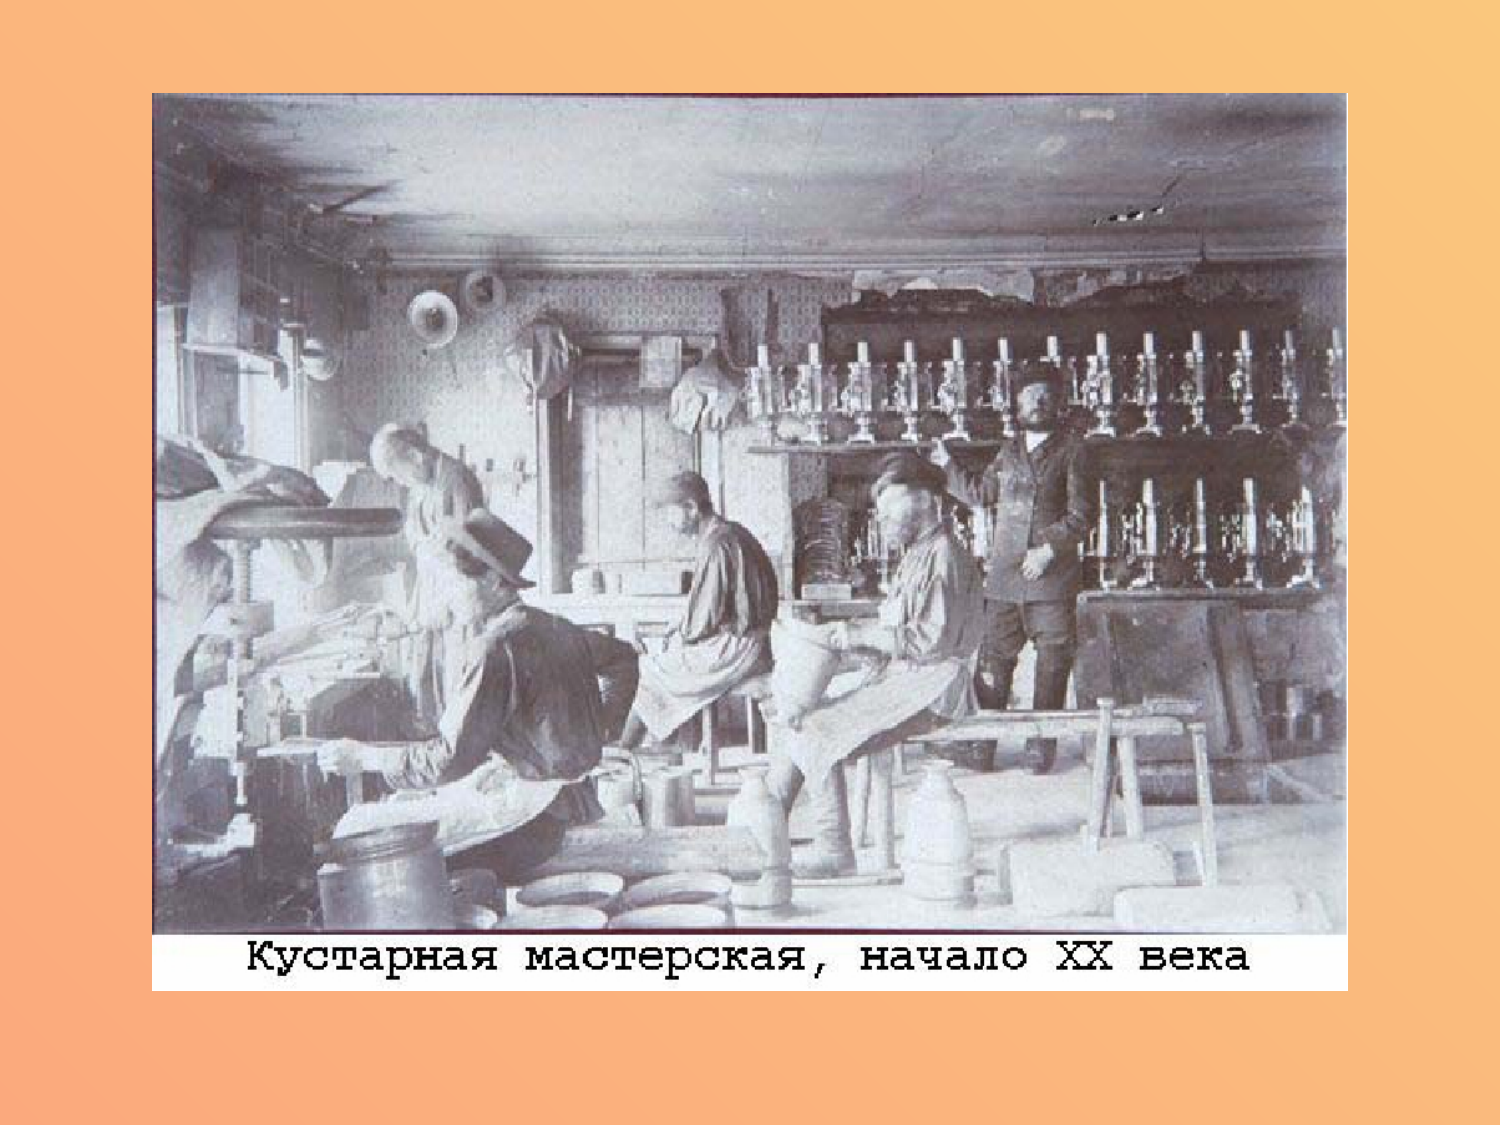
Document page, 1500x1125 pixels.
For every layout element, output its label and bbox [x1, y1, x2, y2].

list [152, 93, 1348, 991]
